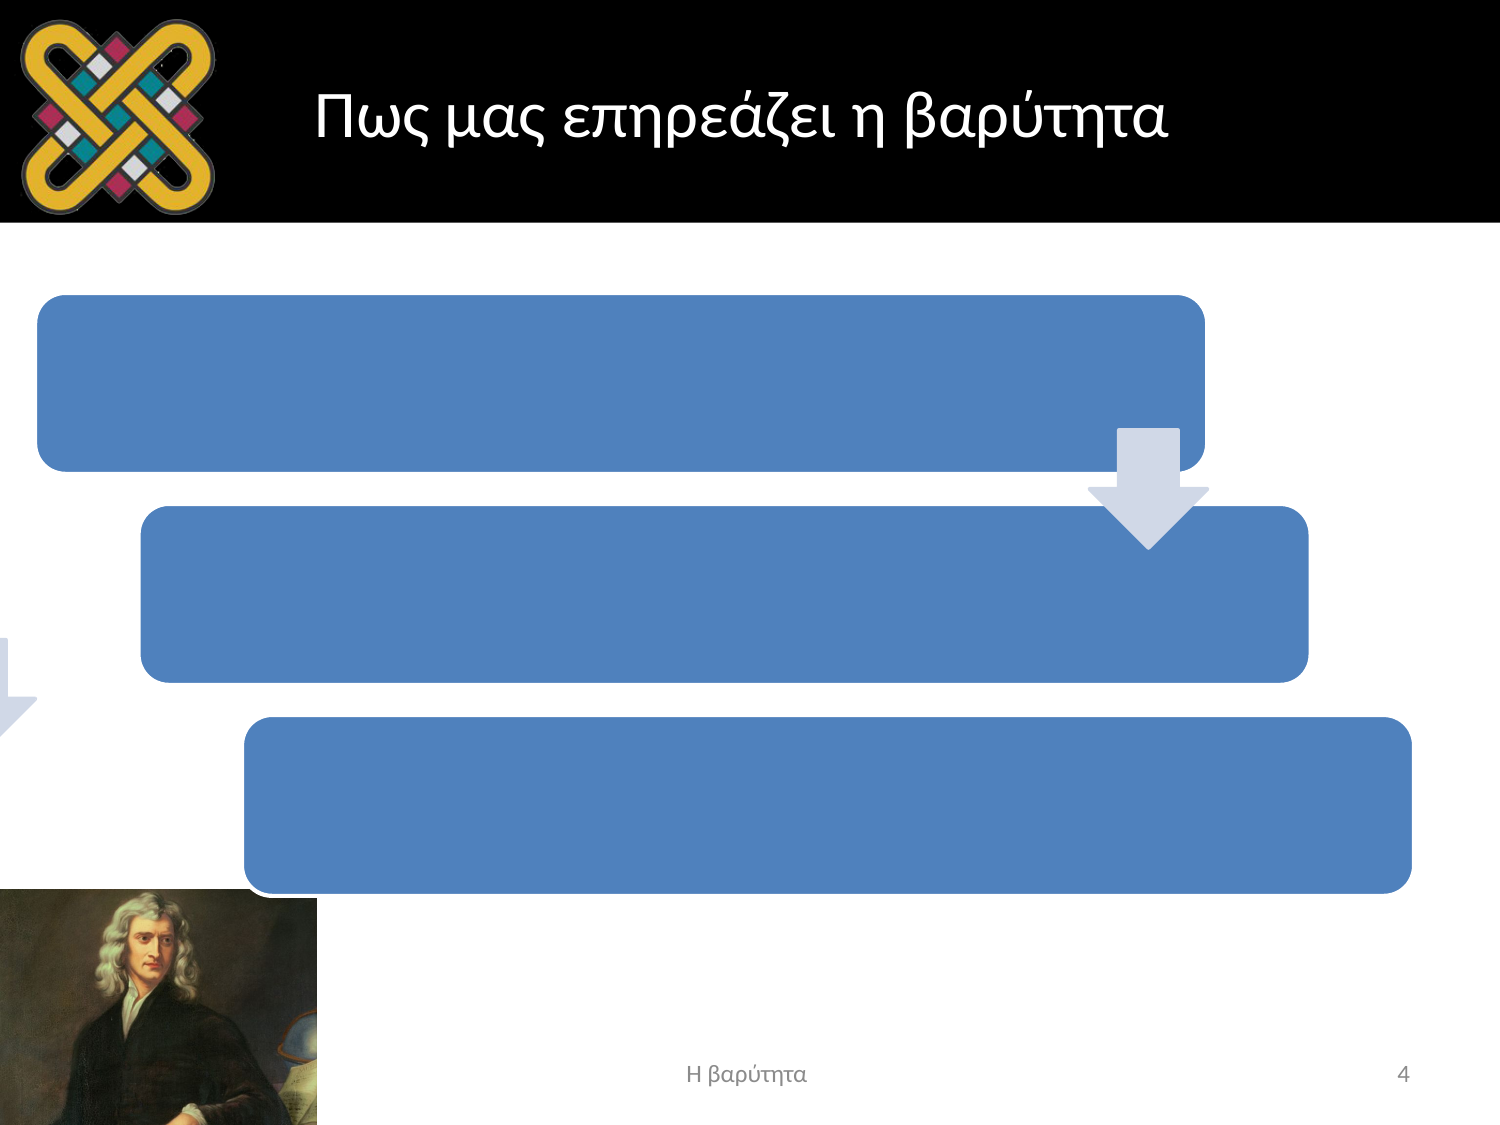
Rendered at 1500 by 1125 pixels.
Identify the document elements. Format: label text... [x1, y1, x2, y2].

footer Η βαρύτητα [512, 1042, 988, 1103]
picture [0, 0, 235, 235]
title Πως μας επηρεάζει η βαρύτητα [235, 0, 1500, 223]
slide_number 4 [1074, 1042, 1425, 1103]
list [0, 889, 317, 1125]
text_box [34, 292, 1415, 897]
